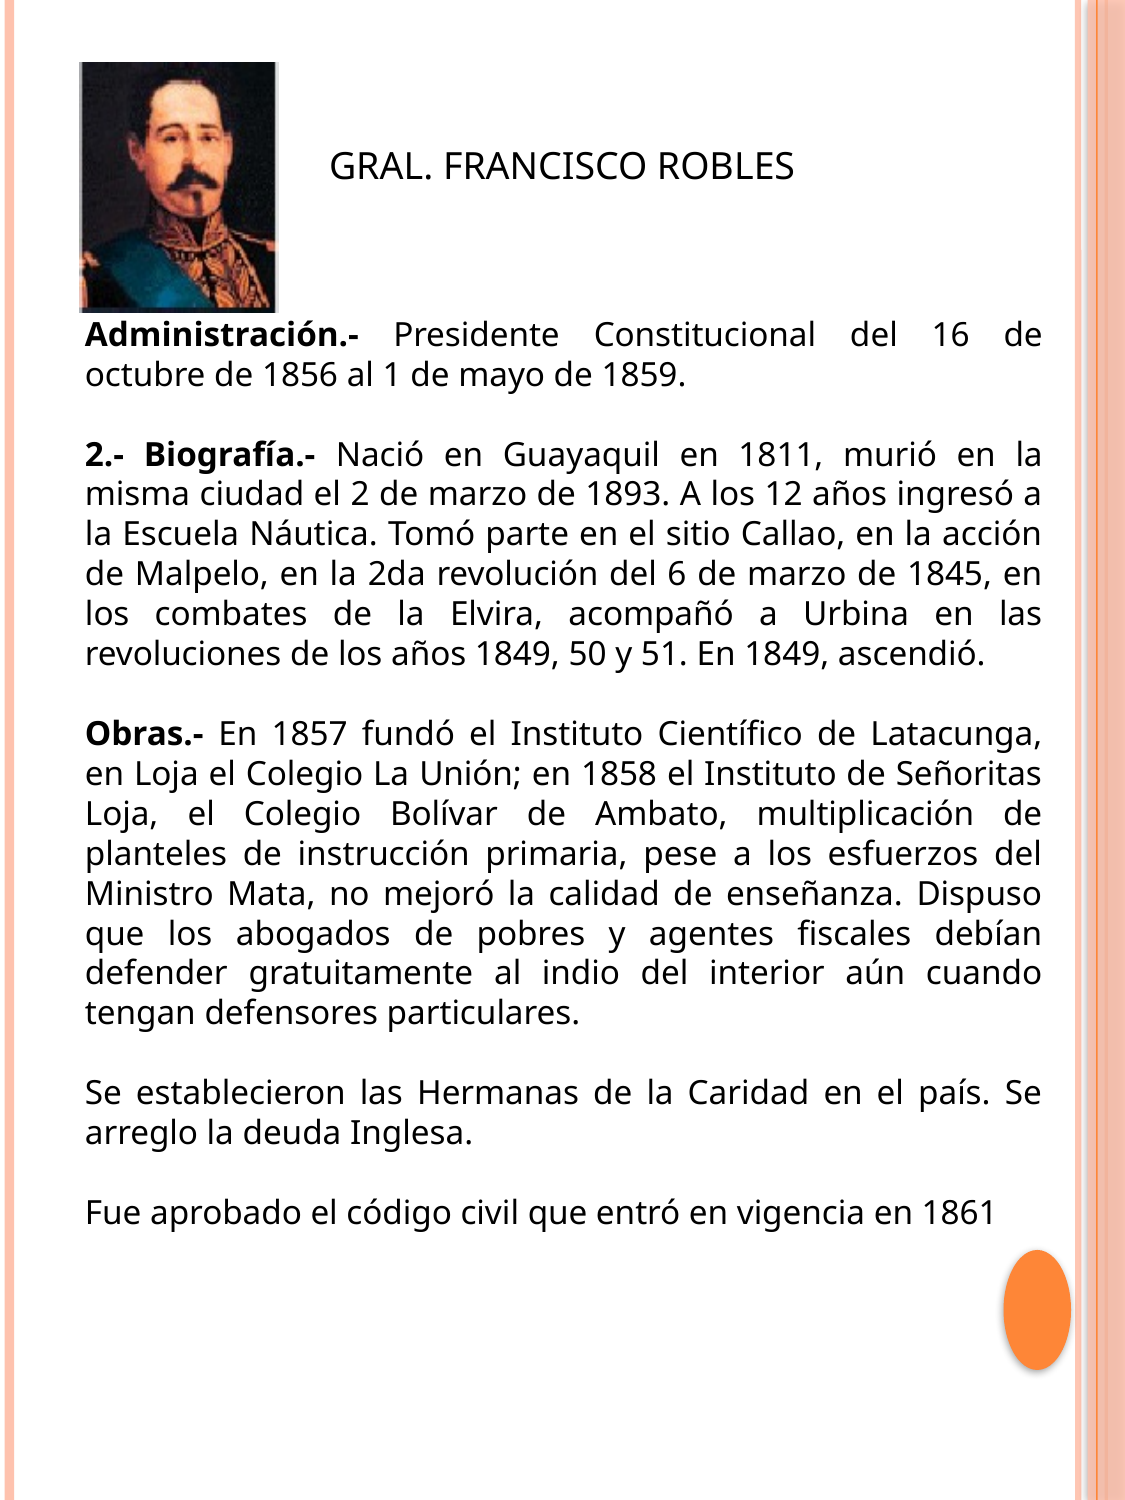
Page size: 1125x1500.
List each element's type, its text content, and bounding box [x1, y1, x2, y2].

text_box Administración.- Presidente Constitucional del 16 de octubre de 1856 al 1 de mayo de 1859. 2.- Biografía.- Nació en Guayaquil en 1811, murió en la misma ciudad el 2 de marzo de 1893. A los 12 años ingresó a la Escuela Náutica. Tomó parte en el sitio Callao, en la acción de Malpelo, en la 2da revolución del 6 de marzo de 1845, en los combates de la Elvira, acompañó a Urbina en las revoluciones de los años 1849, 50 y 51. En 1849, ascendió. Obras.- En 1857 fundó el Instituto Científico de Latacunga, en Loja el Colegio La Unión; en 1858 el Instituto de Señoritas Loja, el Colegio Bolívar de Ambato, multiplicación de planteles de instrucción primaria, pese a los esfuerzos del Ministro Mata, no mejoró la calidad de enseñanza. Dispuso que los abogados de pobres y agentes fiscales debían defender gratuitamente al indio del interior aún cuando tengan defensores particulares. Se establecieron las Hermanas de la Caridad en el país. Se arreglo la deuda Inglesa. Fue aprobado el código civil que entró en vigencia en 1861 [70, 265, 1059, 1319]
text_box GRAL. FRANCISCO ROBLES [314, 134, 930, 240]
picture [78, 61, 280, 313]
